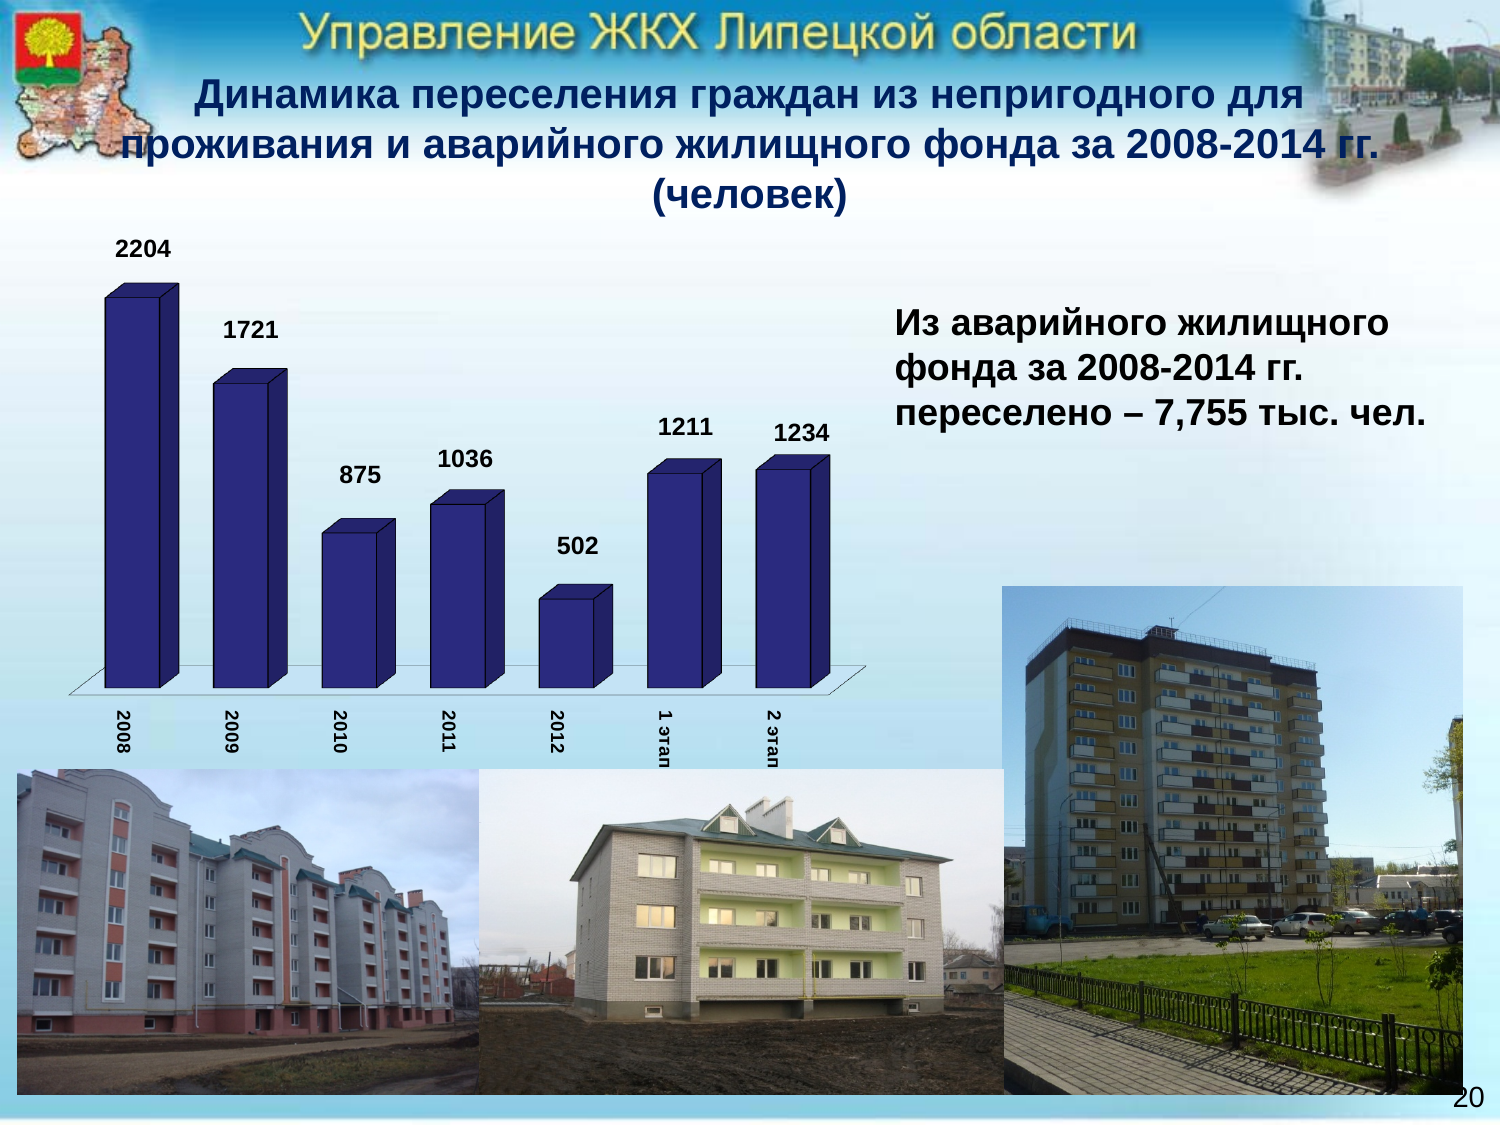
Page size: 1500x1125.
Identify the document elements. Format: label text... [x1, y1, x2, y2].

picture [0, 0, 1500, 1125]
chart [25, 184, 881, 769]
title Динамика переселения граждан из непригодного для проживания и аварийного жилищного фонда за 2008-2014 гг. (человек) [75, 101, 1425, 233]
slide_number 20 [1149, 1070, 1500, 1125]
text_box Из аварийного жилищного фонда за 2008-2014 гг. переселено – 7,755 тыс. чел. [885, 290, 1463, 441]
